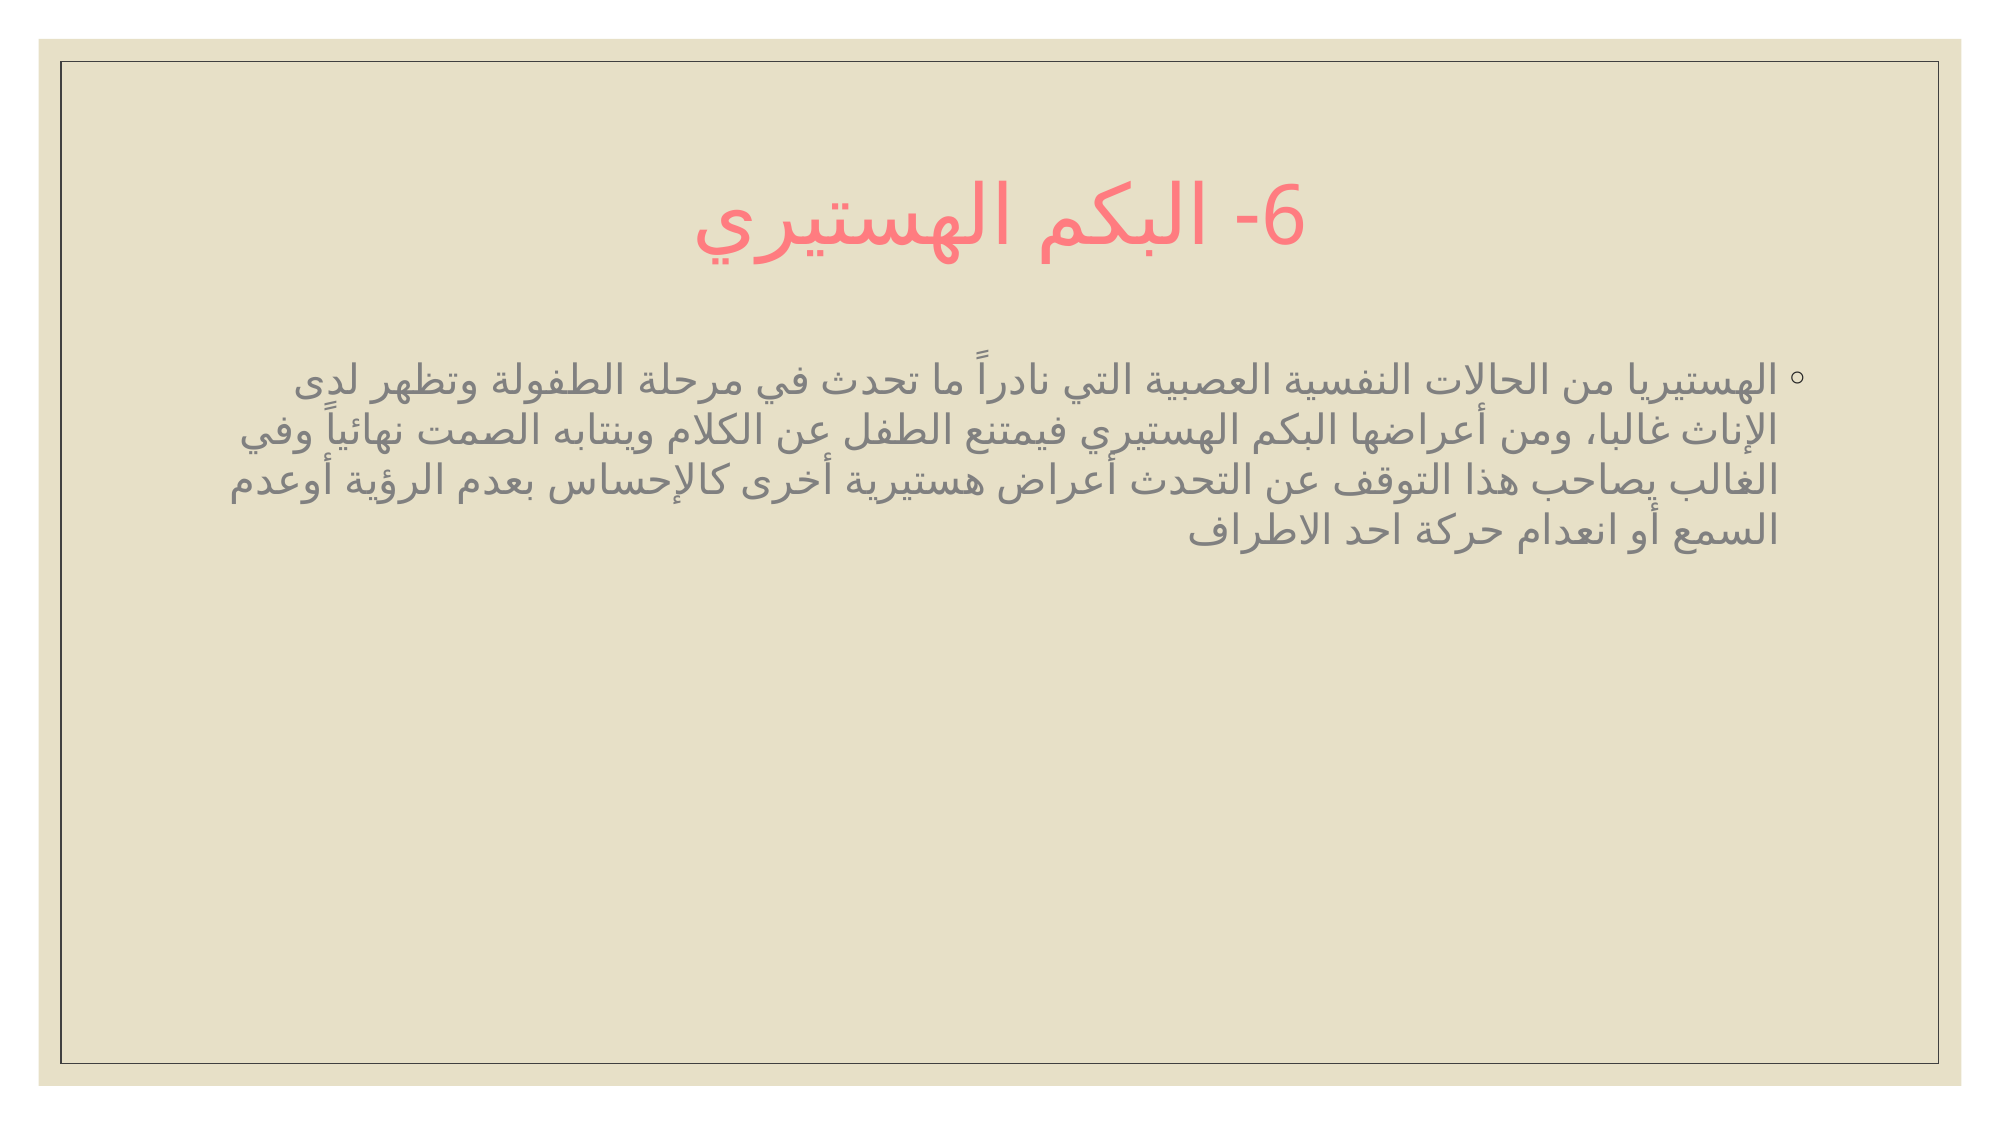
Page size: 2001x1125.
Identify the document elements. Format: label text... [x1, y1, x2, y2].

title 6- البكم الهستيري [174, 105, 1825, 331]
list الهستيريا من الحالات النفسية العصبية التي نادراً ما تحدث في مرحلة الطفولة وتظهر لدى الإناث غالبا، ومن أعراضها البكم الهستيري فيمتنع الطفل عن الكلام وينتابه الصمت نهائياً وفي الغالب يصاحب هذا التوقف عن التحدث أعراض هستيرية أخرى كالإحساس بعدم الرؤية أوعدم السمع أو انعدام حركة احد الاطراف [174, 345, 1825, 990]
